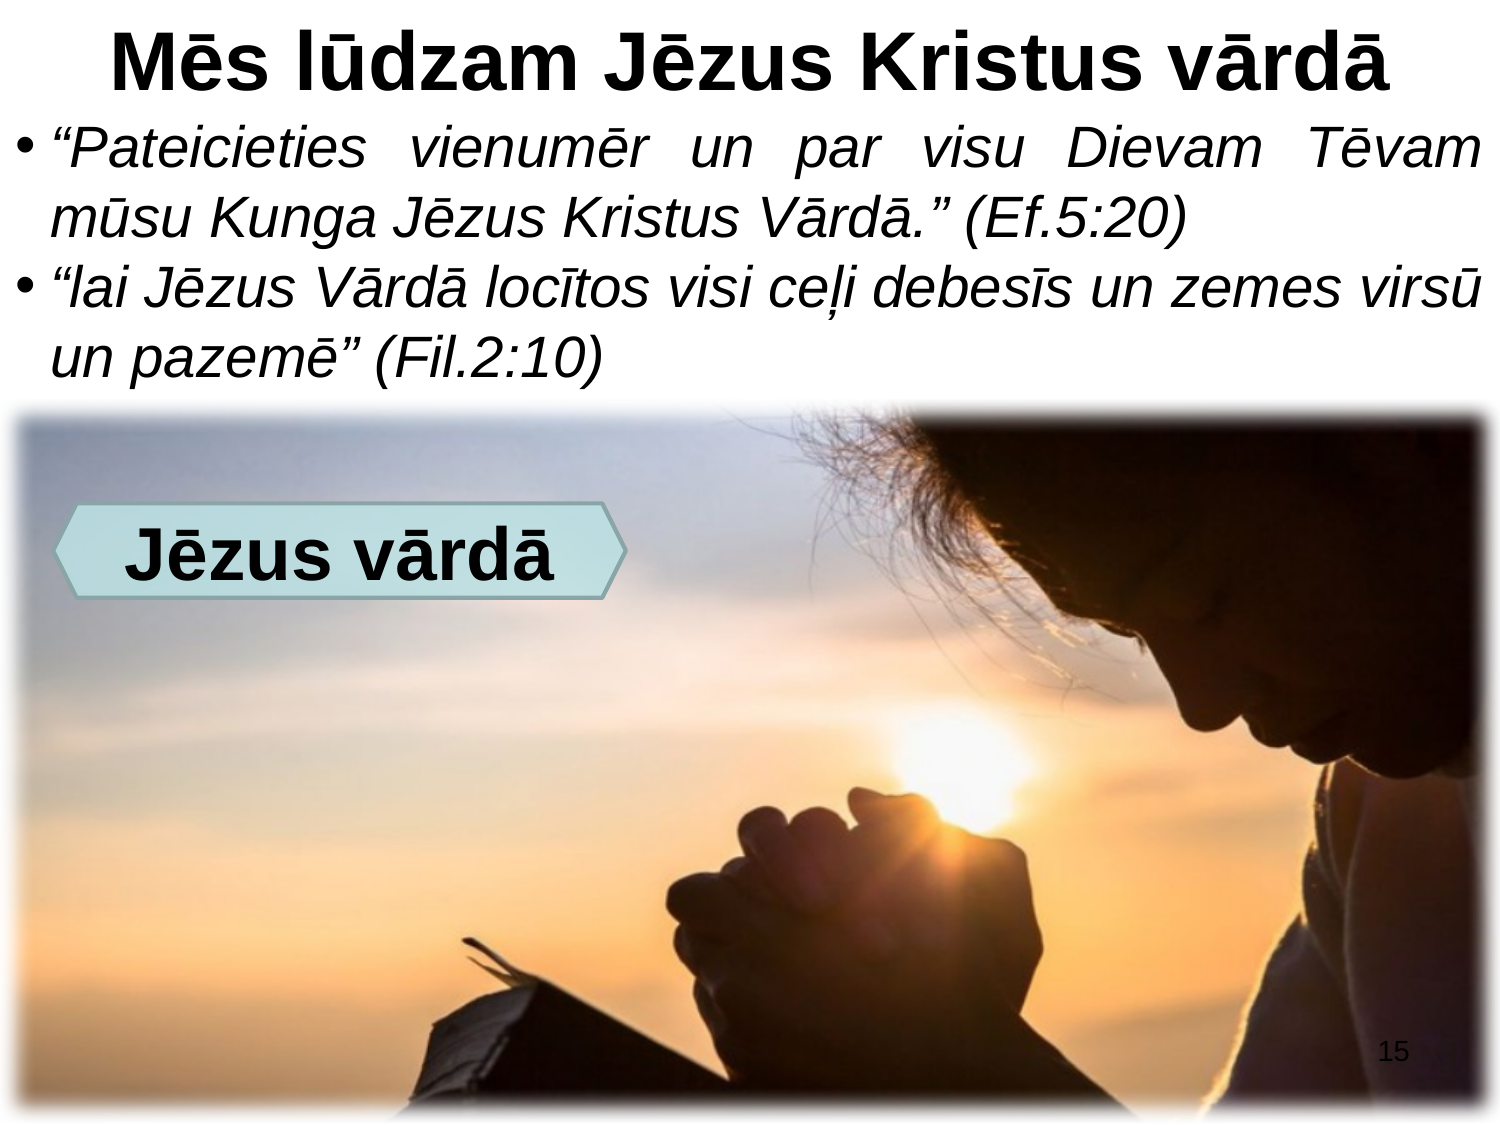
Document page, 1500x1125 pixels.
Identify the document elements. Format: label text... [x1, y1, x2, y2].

text_box “Pateicieties vienumēr un par visu Dievam Tēvam mūsu Kunga Jēzus Kristus Vārdā.” (Ef.5:20) “lai Jēzus Vārdā locītos visi ceļi debesīs un zemes virsū un pazemē” (Fil.2:10) [0, 101, 1500, 208]
title Mēs lūdzam Jēzus Kristus vārdā [0, 0, 1500, 101]
picture [0, 399, 1500, 1125]
